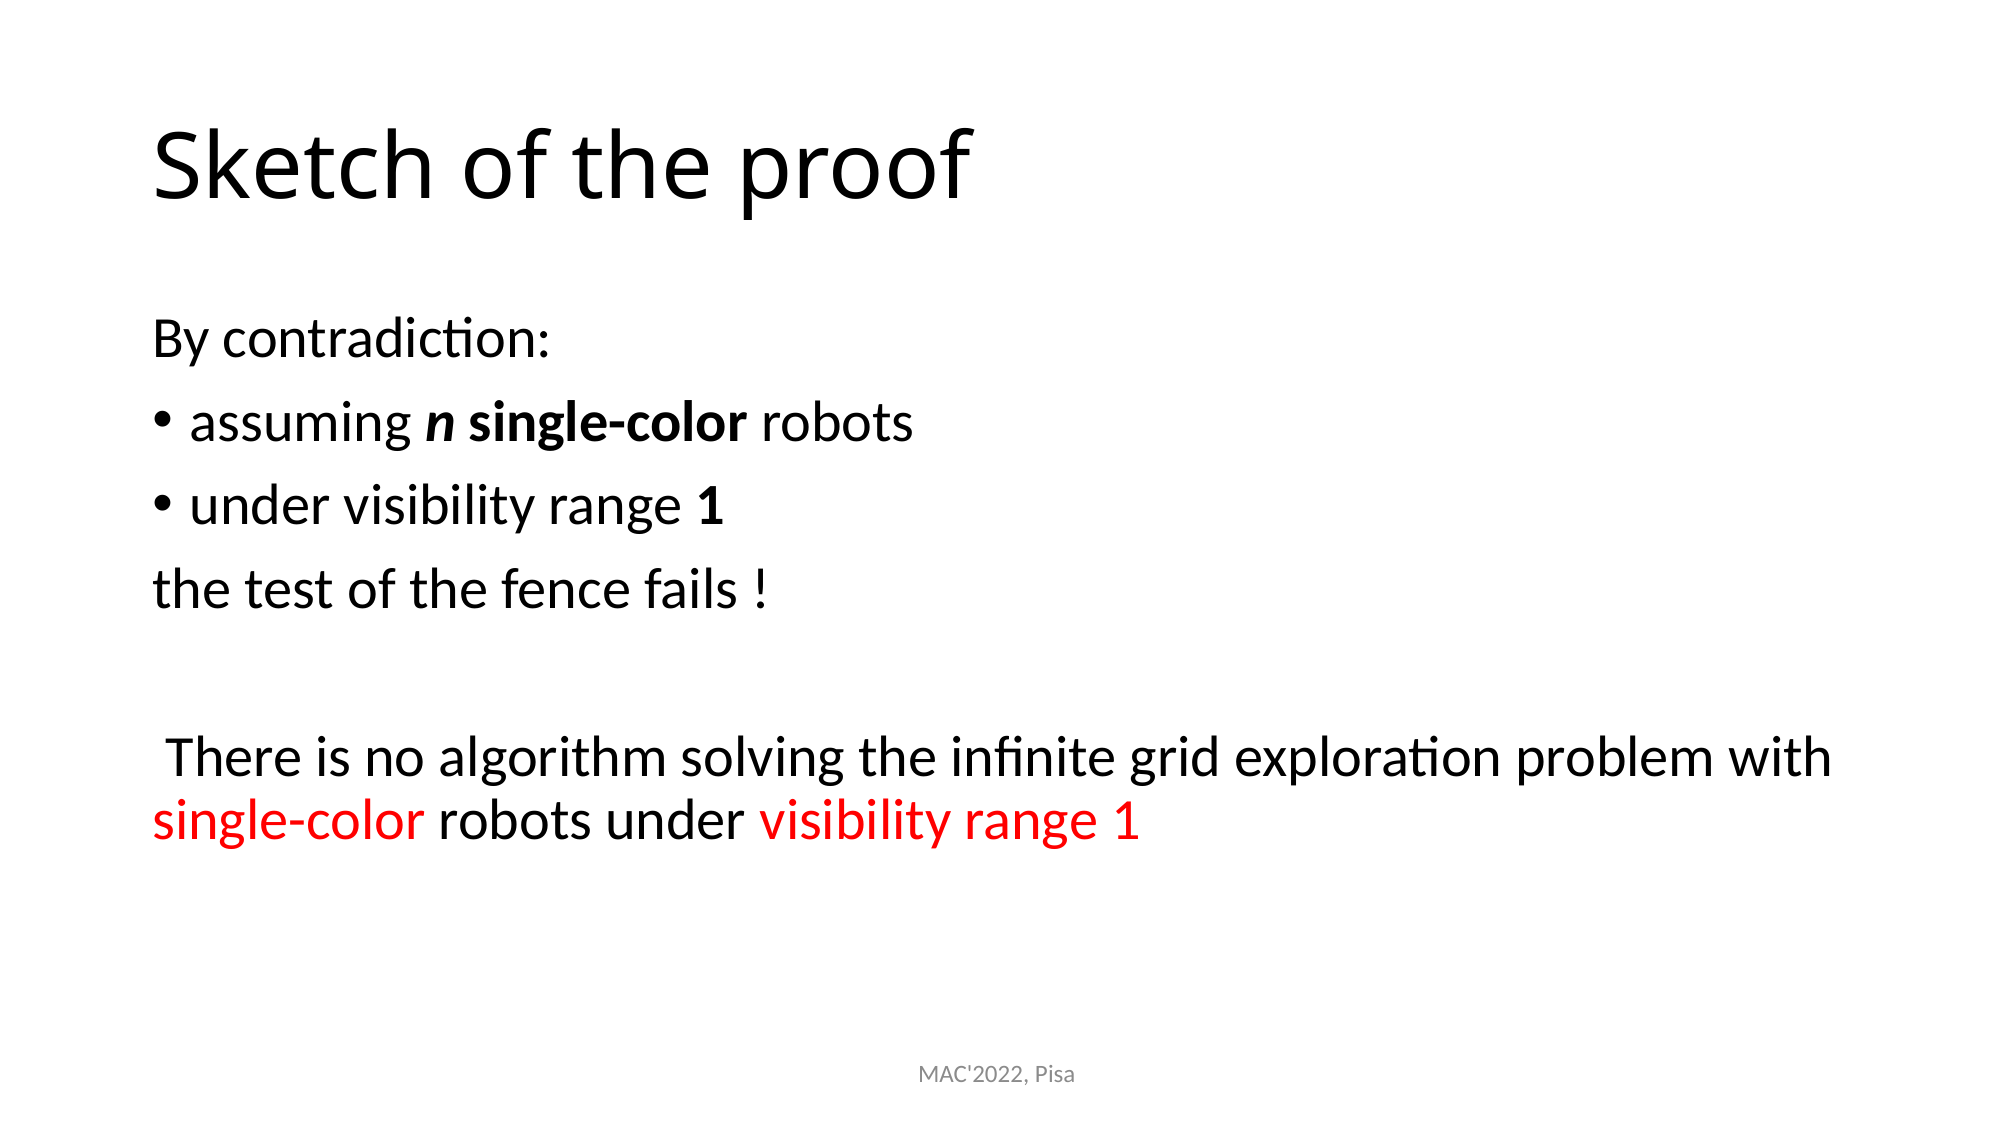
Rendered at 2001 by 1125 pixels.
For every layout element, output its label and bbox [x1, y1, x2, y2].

title [137, 59, 1863, 278]
footer [662, 1042, 1338, 1103]
